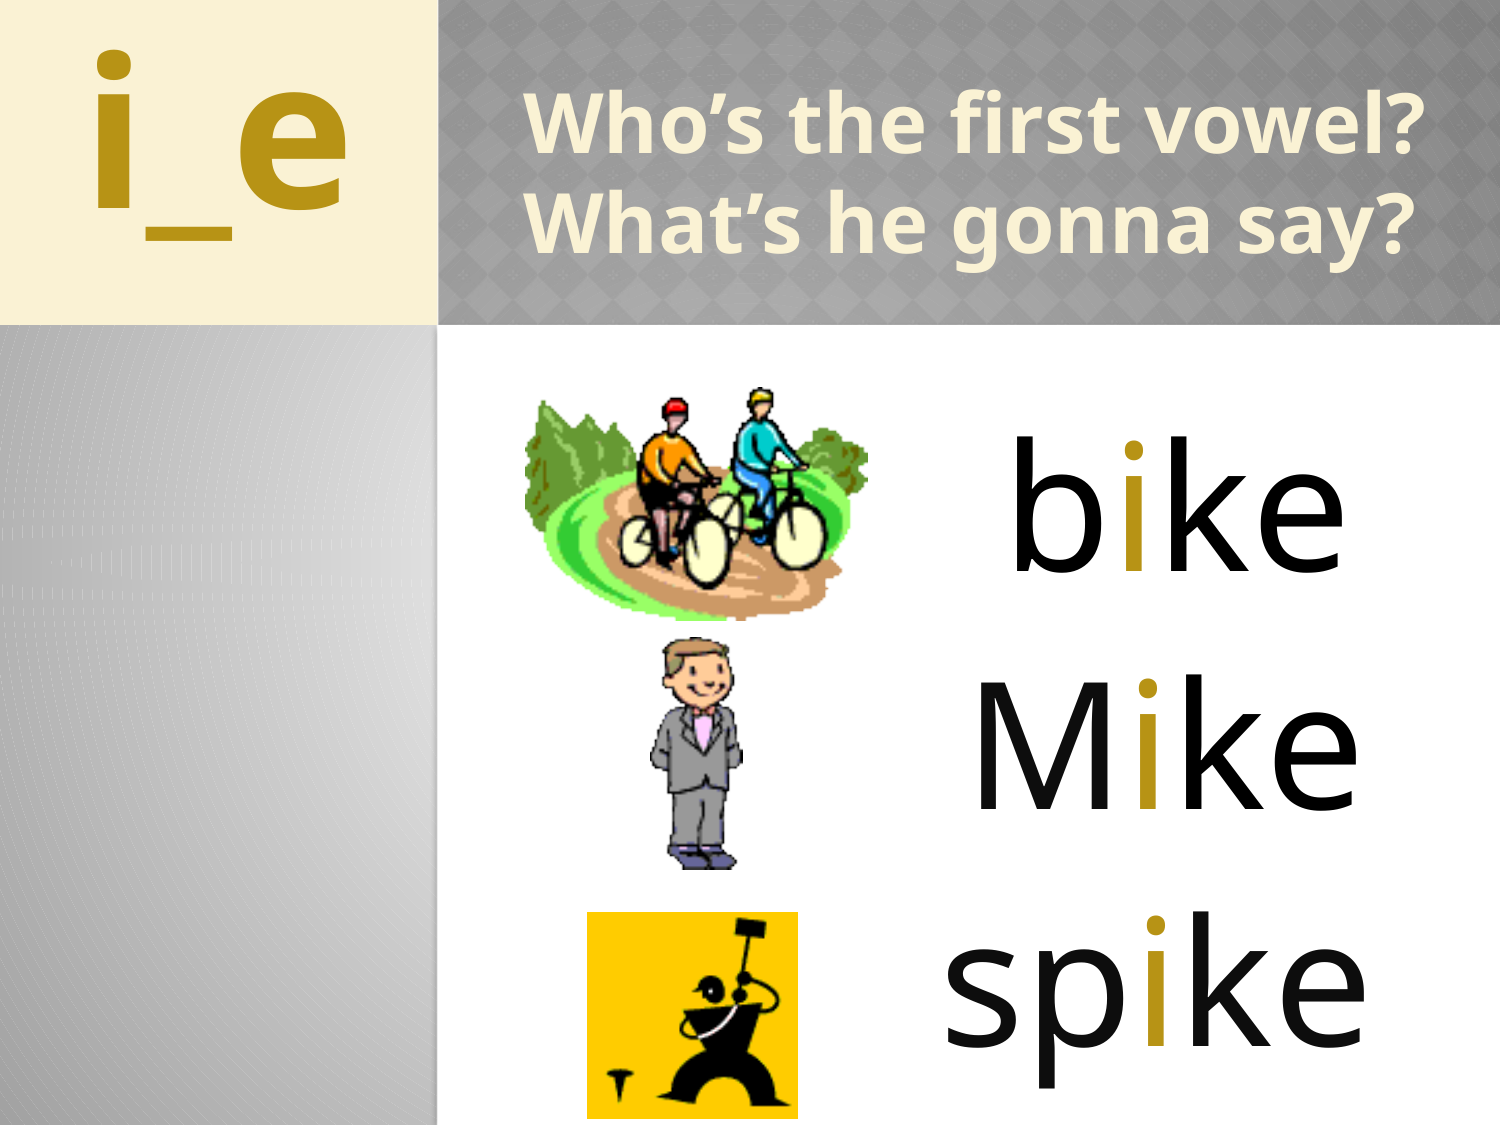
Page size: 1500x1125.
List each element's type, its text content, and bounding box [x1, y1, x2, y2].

text_box bike [987, 387, 1500, 615]
text_box Mike [949, 624, 1500, 853]
picture [649, 636, 743, 870]
picture [524, 387, 868, 621]
text_box Who’s the first vowel? What’s he gonna say? [508, 62, 1443, 278]
text_box [434, 322, 1500, 1125]
subtitle i_e [0, 0, 438, 325]
text_box spike [924, 862, 1500, 1090]
picture [586, 912, 798, 1120]
